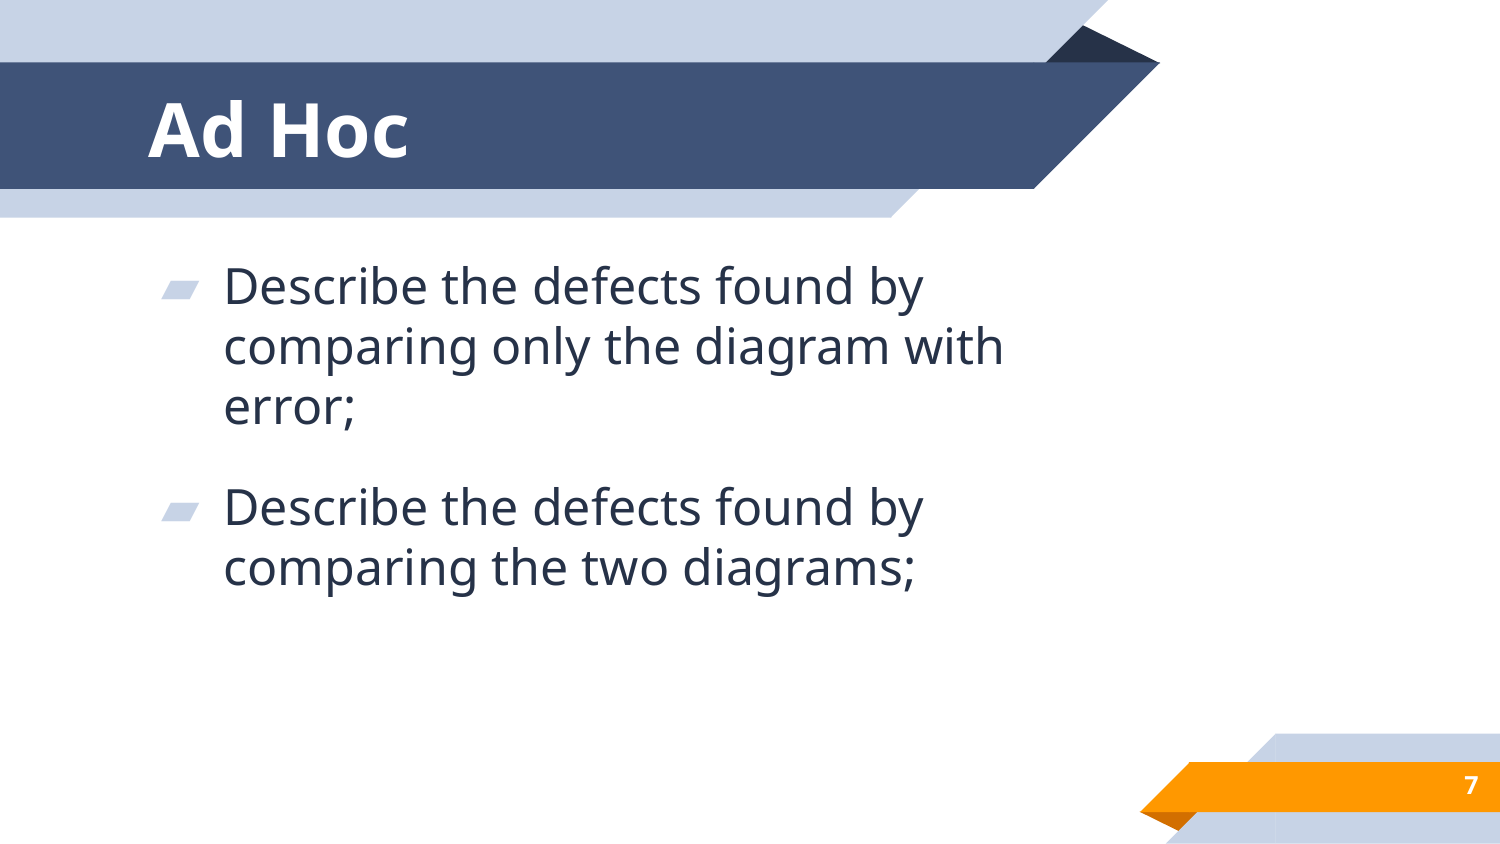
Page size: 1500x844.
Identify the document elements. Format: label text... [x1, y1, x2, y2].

title Ad Hoc [133, 64, 1035, 190]
list Describe the defects found by comparing only the diagram with error; Describe the defects found by comparing the two diagrams; [133, 217, 1140, 734]
slide_number ‹#› [1249, 760, 1494, 813]
